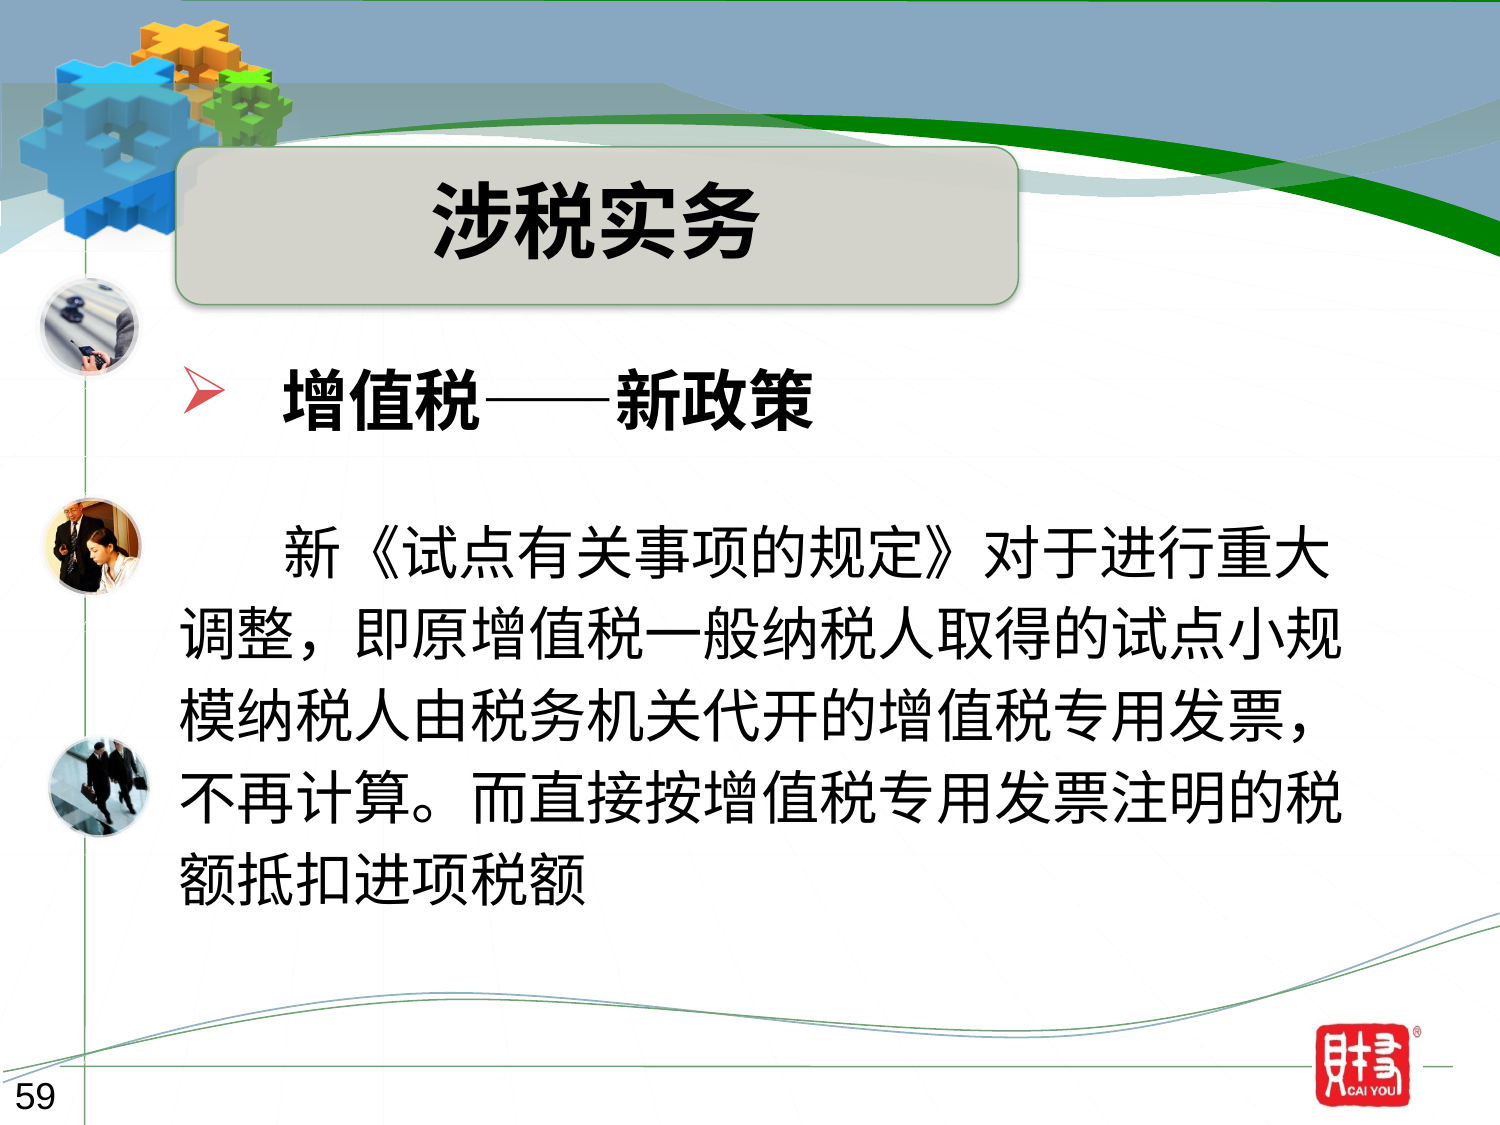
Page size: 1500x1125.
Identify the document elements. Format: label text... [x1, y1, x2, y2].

picture [45, 283, 134, 371]
picture [0, 18, 300, 226]
text_box 59 [0, 1064, 94, 1125]
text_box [175, 146, 1019, 305]
text_box 新《试点有关事项的规定》对于进行重大 调整，即原增值税一般纳税人取得的试点小规 模纳税人由税务机关代开的增值税专用发票， 不再计算。而直接按增值税专用发票注明的税 额抵扣进项税额 [163, 508, 1407, 903]
picture [6, 170, 175, 252]
picture [1312, 1019, 1423, 1114]
text_box 增值税——新政策 [163, 351, 1078, 447]
picture [46, 501, 138, 591]
picture [51, 740, 147, 835]
picture [277, 142, 300, 146]
